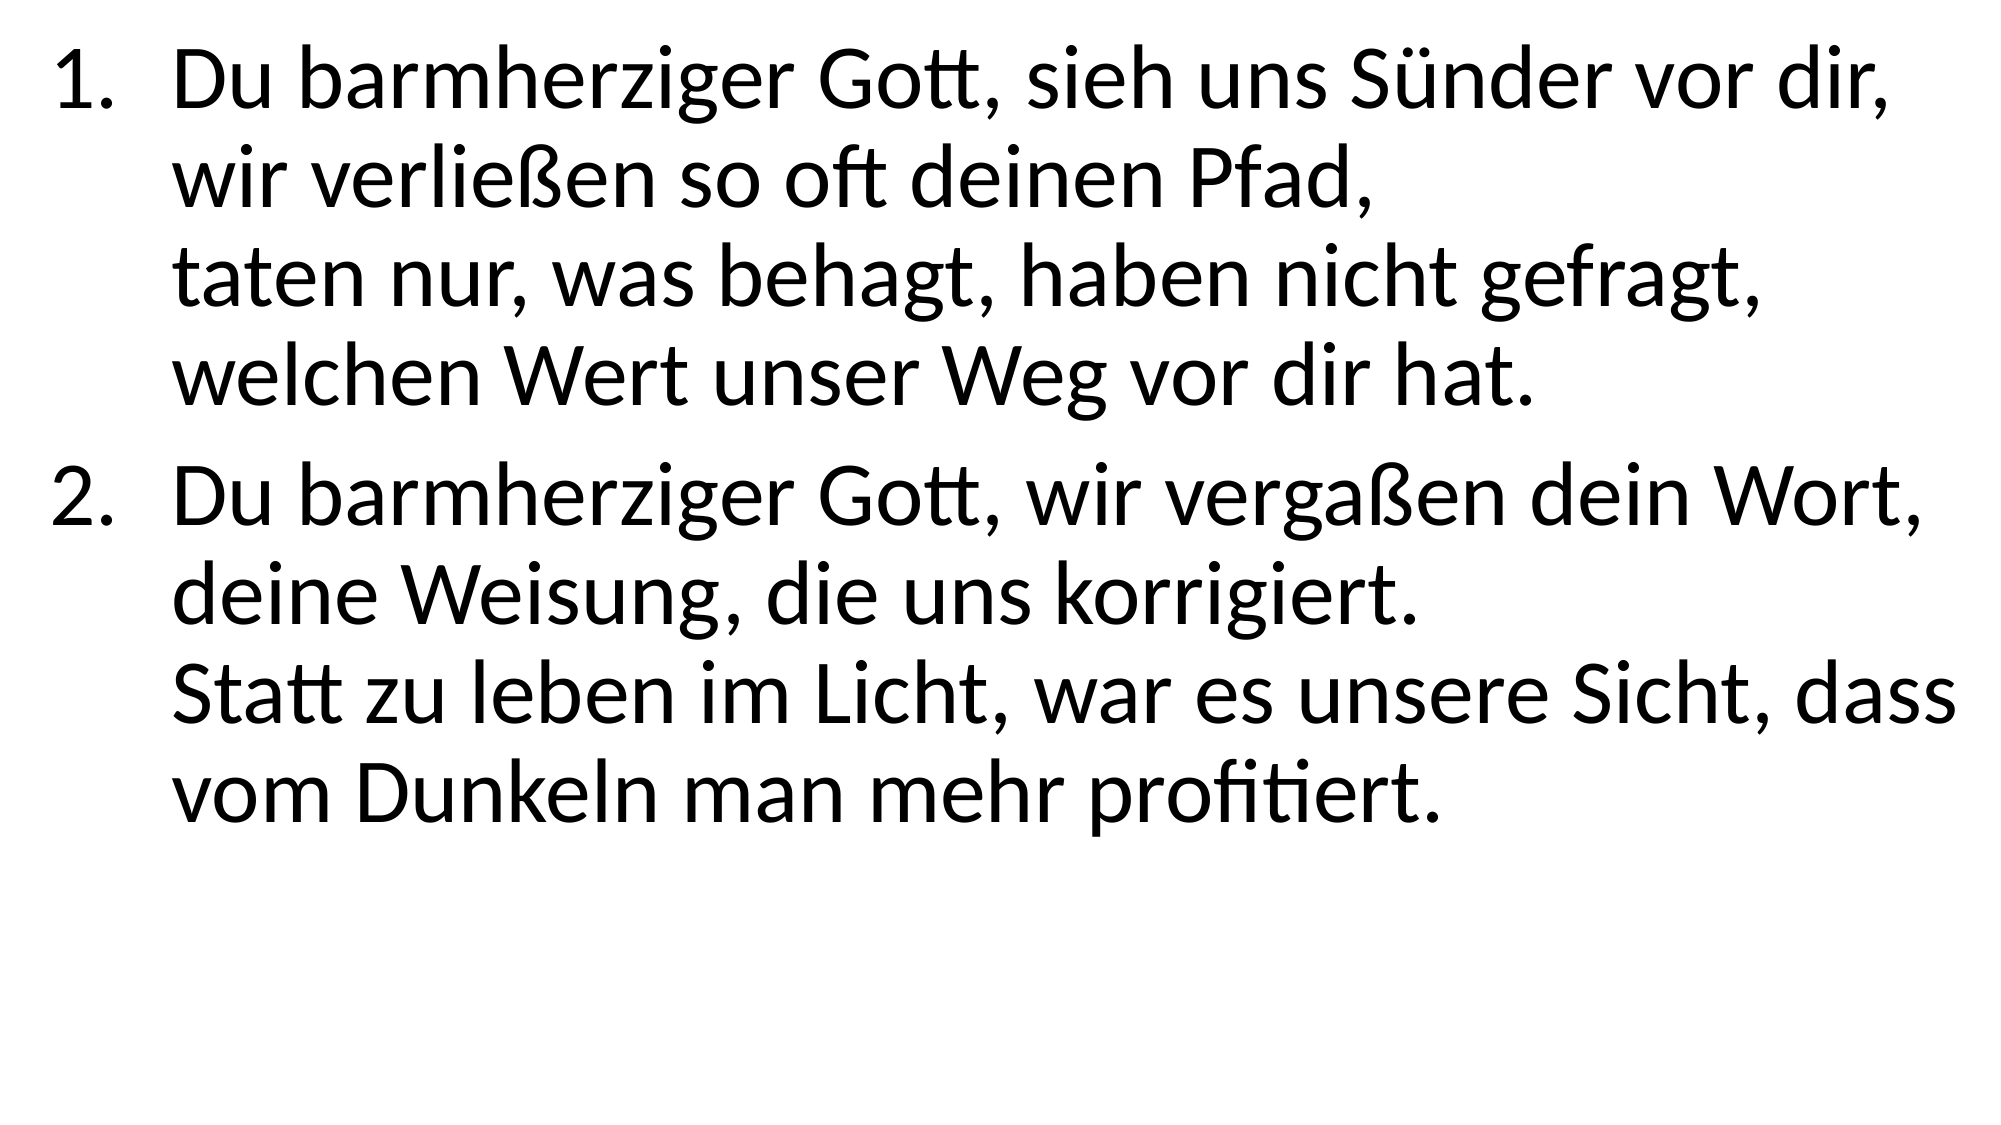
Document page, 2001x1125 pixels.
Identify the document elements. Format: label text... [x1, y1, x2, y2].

list Du barmherziger Gott, sieh uns Sünder vor dir, wir verließen so oft deinen Pfad, taten nur, was behagt, haben nicht gefragt, welchen Wert unser Weg vor dir hat. Du barmherziger Gott, wir vergaßen dein Wort, deine Weisung, die uns korrigiert. Statt zu leben im Licht, war es unsere Sicht, dass vom Dunkeln man mehr profitiert. [34, 21, 2000, 1125]
